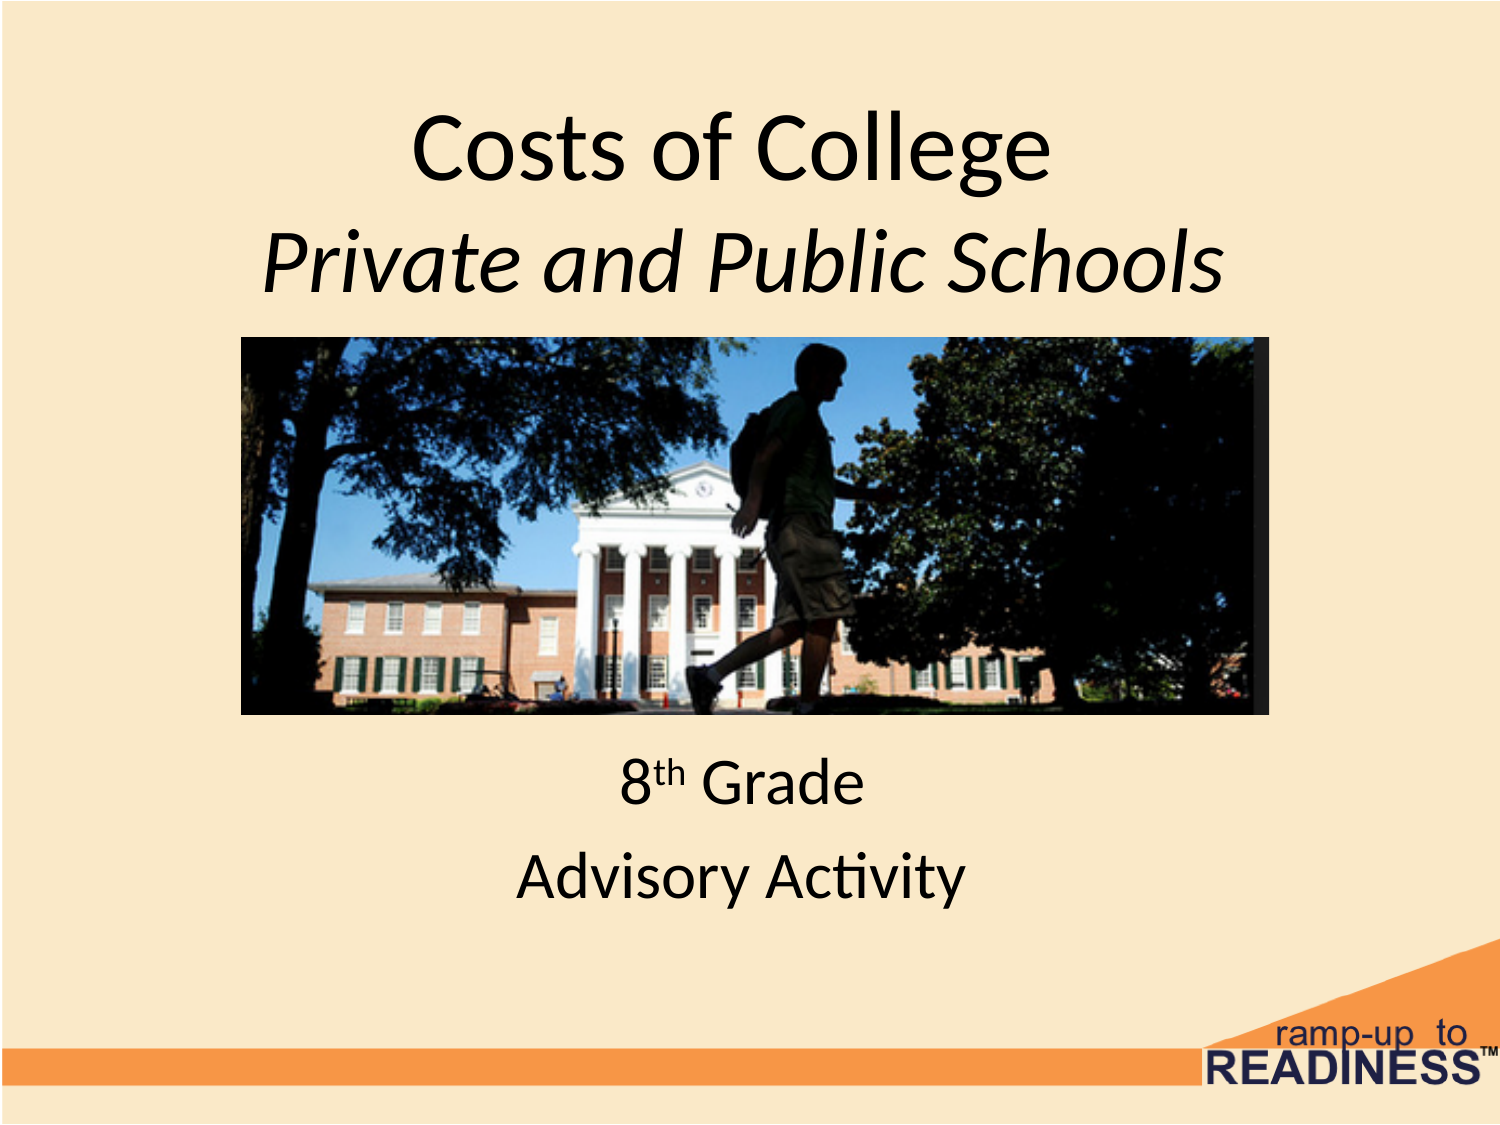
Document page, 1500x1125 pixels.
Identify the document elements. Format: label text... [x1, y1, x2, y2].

picture [0, 0, 1500, 1125]
subtitle 8th Grade Advisory Activity [225, 637, 1275, 925]
title Costs of College Private and Public Schools [0, 50, 1488, 342]
